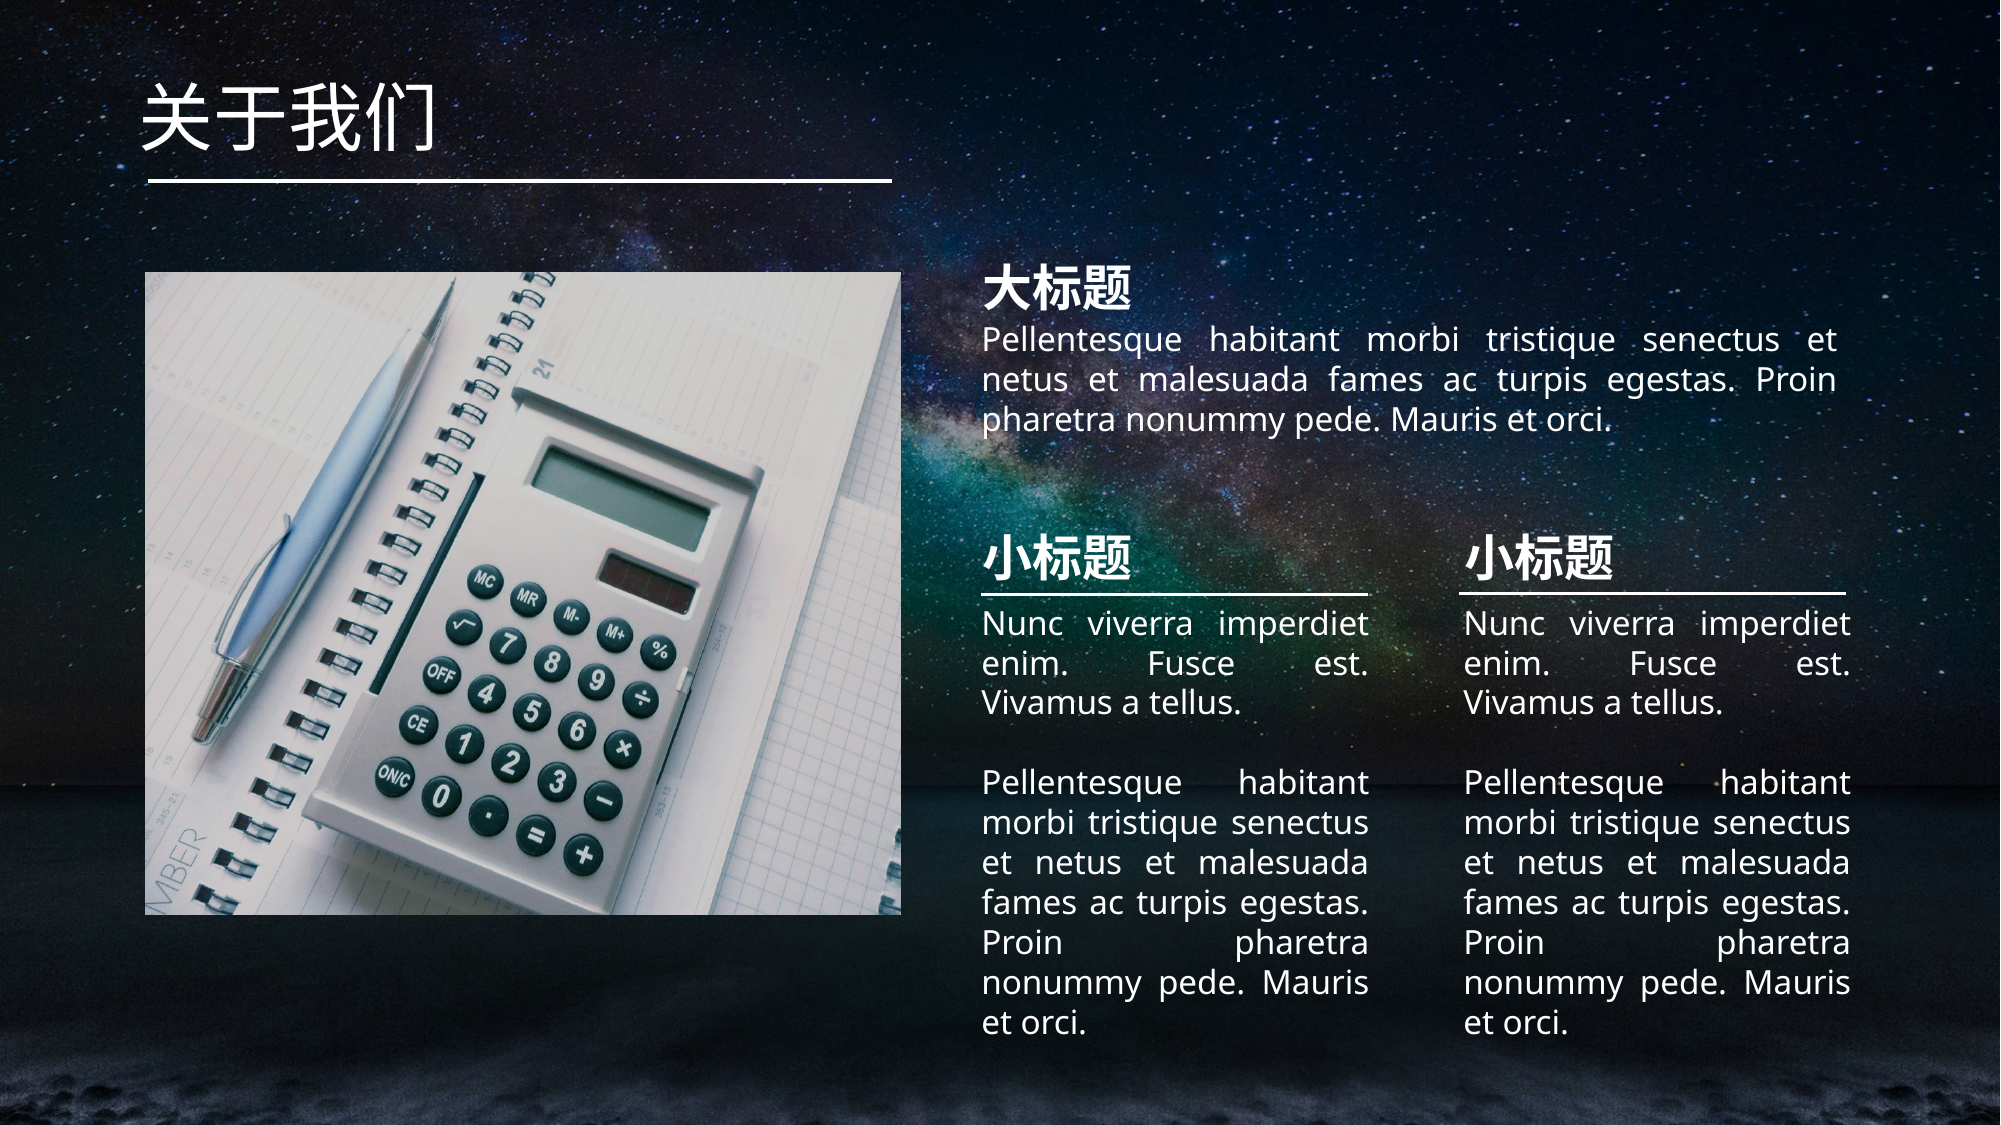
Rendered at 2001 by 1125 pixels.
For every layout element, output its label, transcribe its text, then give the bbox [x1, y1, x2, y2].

text_box 小标题 [967, 518, 1148, 594]
text_box Nunc viverra imperdiet enim. Fusce est. Vivamus a tellus. Pellentesque habitant morbi tristique senectus et netus et malesuada fames ac turpis egestas. Proin pharetra nonummy pede. Mauris et orci. [1448, 594, 1867, 1049]
text_box 小标题 [1449, 518, 1630, 594]
text_box Nunc viverra imperdiet enim. Fusce est. Vivamus a tellus. Pellentesque habitant morbi tristique senectus et netus et malesuada fames ac turpis egestas. Proin pharetra nonummy pede. Mauris et orci. [966, 594, 1385, 1049]
text_box 大标题 [967, 249, 1148, 310]
picture [0, 0, 2000, 1125]
text_box Pellentesque habitant morbi tristique senectus et netus et malesuada fames ac turpis egestas. Proin pharetra nonummy pede. Mauris et orci. [966, 310, 1854, 446]
text_box 关于我们 [123, 63, 454, 169]
